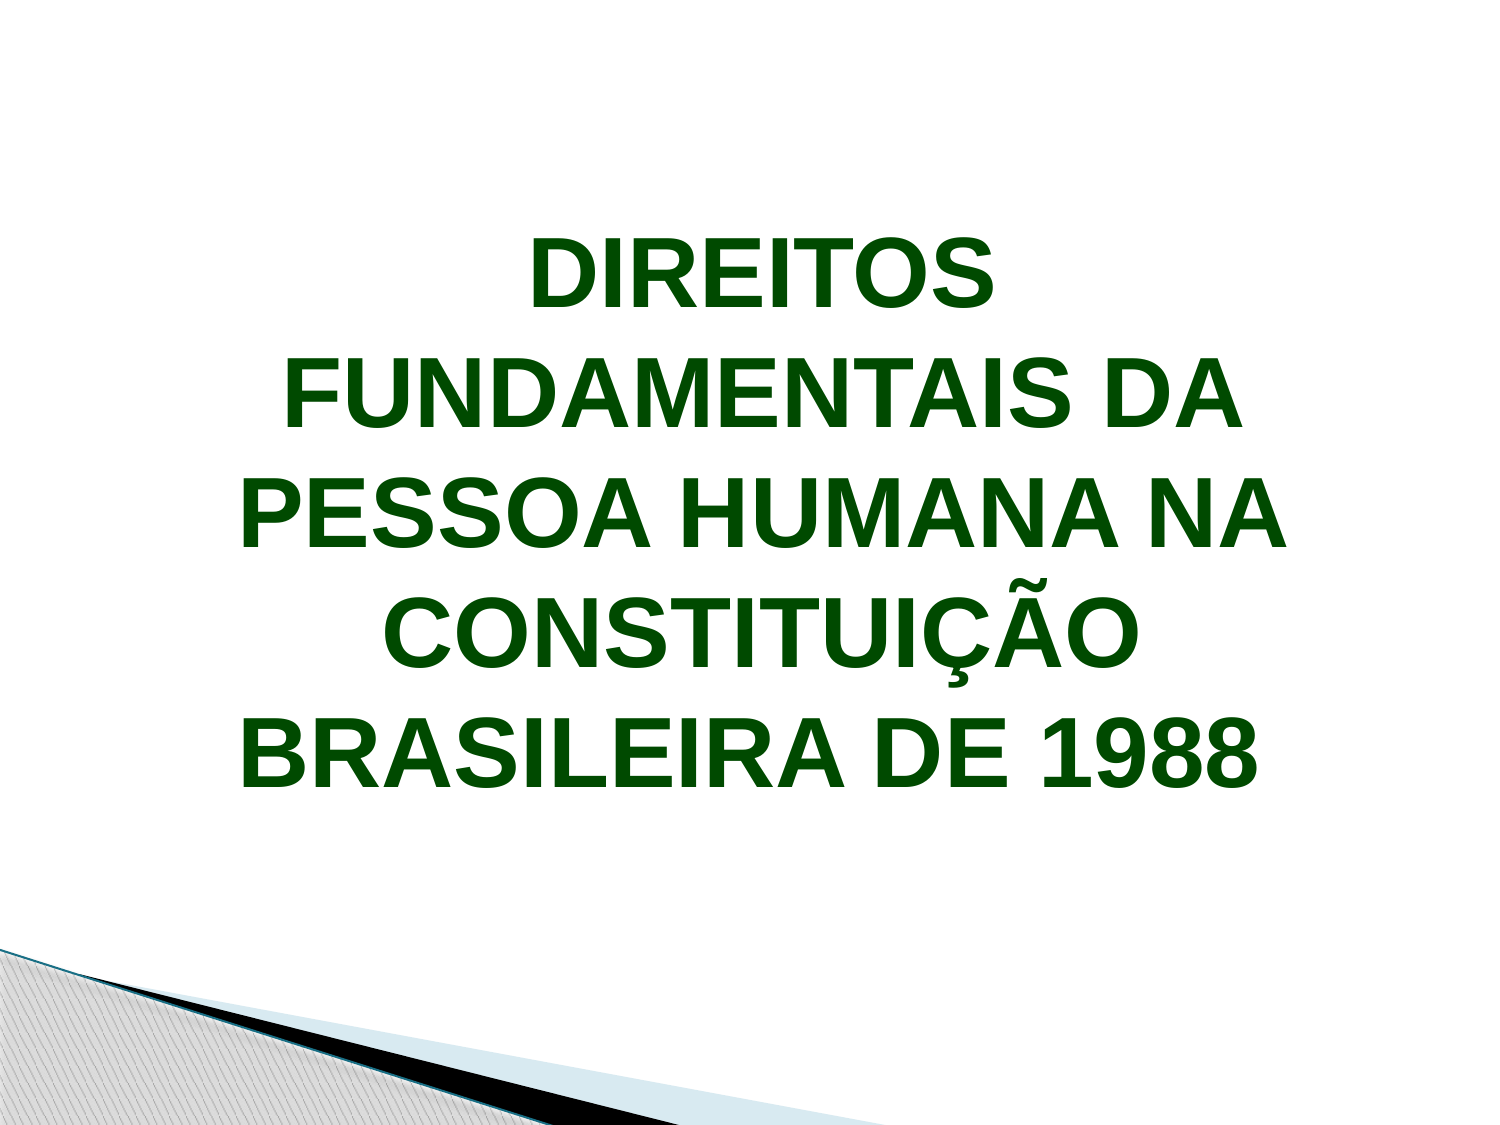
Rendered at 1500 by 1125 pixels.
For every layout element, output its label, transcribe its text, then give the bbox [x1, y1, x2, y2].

text_box DIREITOS FUNDAMENTAIS DA PESSOA HUMANA NA CONSTITUIÇÃO BRASILEIRA DE 1988 [124, 200, 1400, 815]
